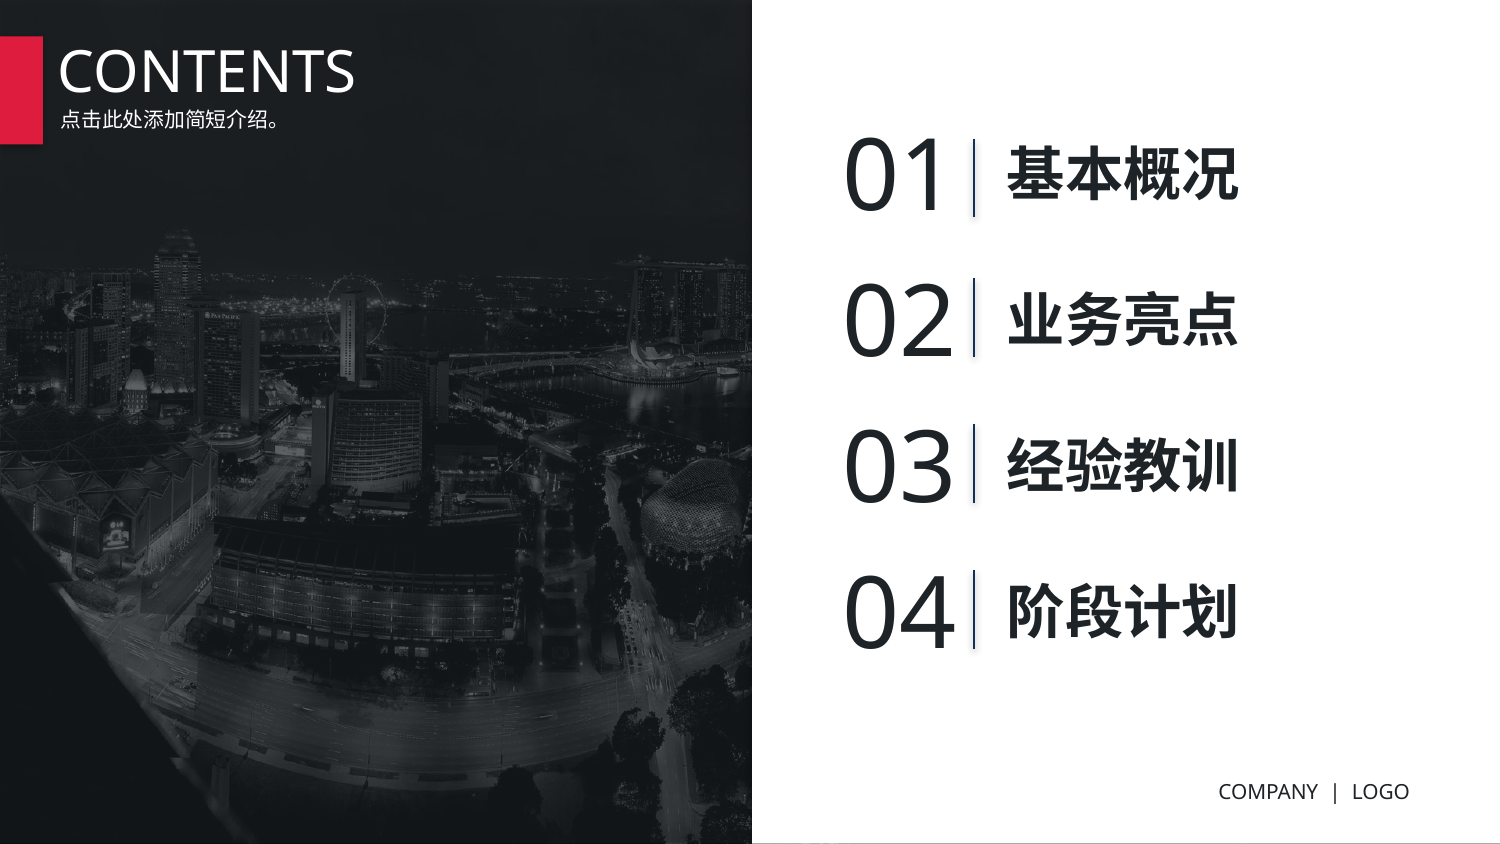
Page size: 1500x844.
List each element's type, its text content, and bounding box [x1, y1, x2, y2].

text_box [0, 36, 44, 145]
text_box 03 [827, 395, 972, 531]
text_box 阶段计划 [992, 560, 1451, 653]
text_box CONTENTS [43, 26, 374, 111]
text_box [751, 0, 1500, 844]
text_box 经验教训 [992, 414, 1440, 507]
text_box 业务亮点 [992, 268, 1427, 361]
text_box COMPANY | LOGO [1203, 763, 1451, 811]
text_box [0, 0, 749, 844]
text_box 点击此处添加简短介绍。 [45, 98, 357, 139]
text_box 04 [827, 541, 972, 677]
text_box 02 [827, 249, 972, 384]
text_box 基本概况 [992, 122, 1427, 214]
text_box 01 [827, 103, 972, 238]
